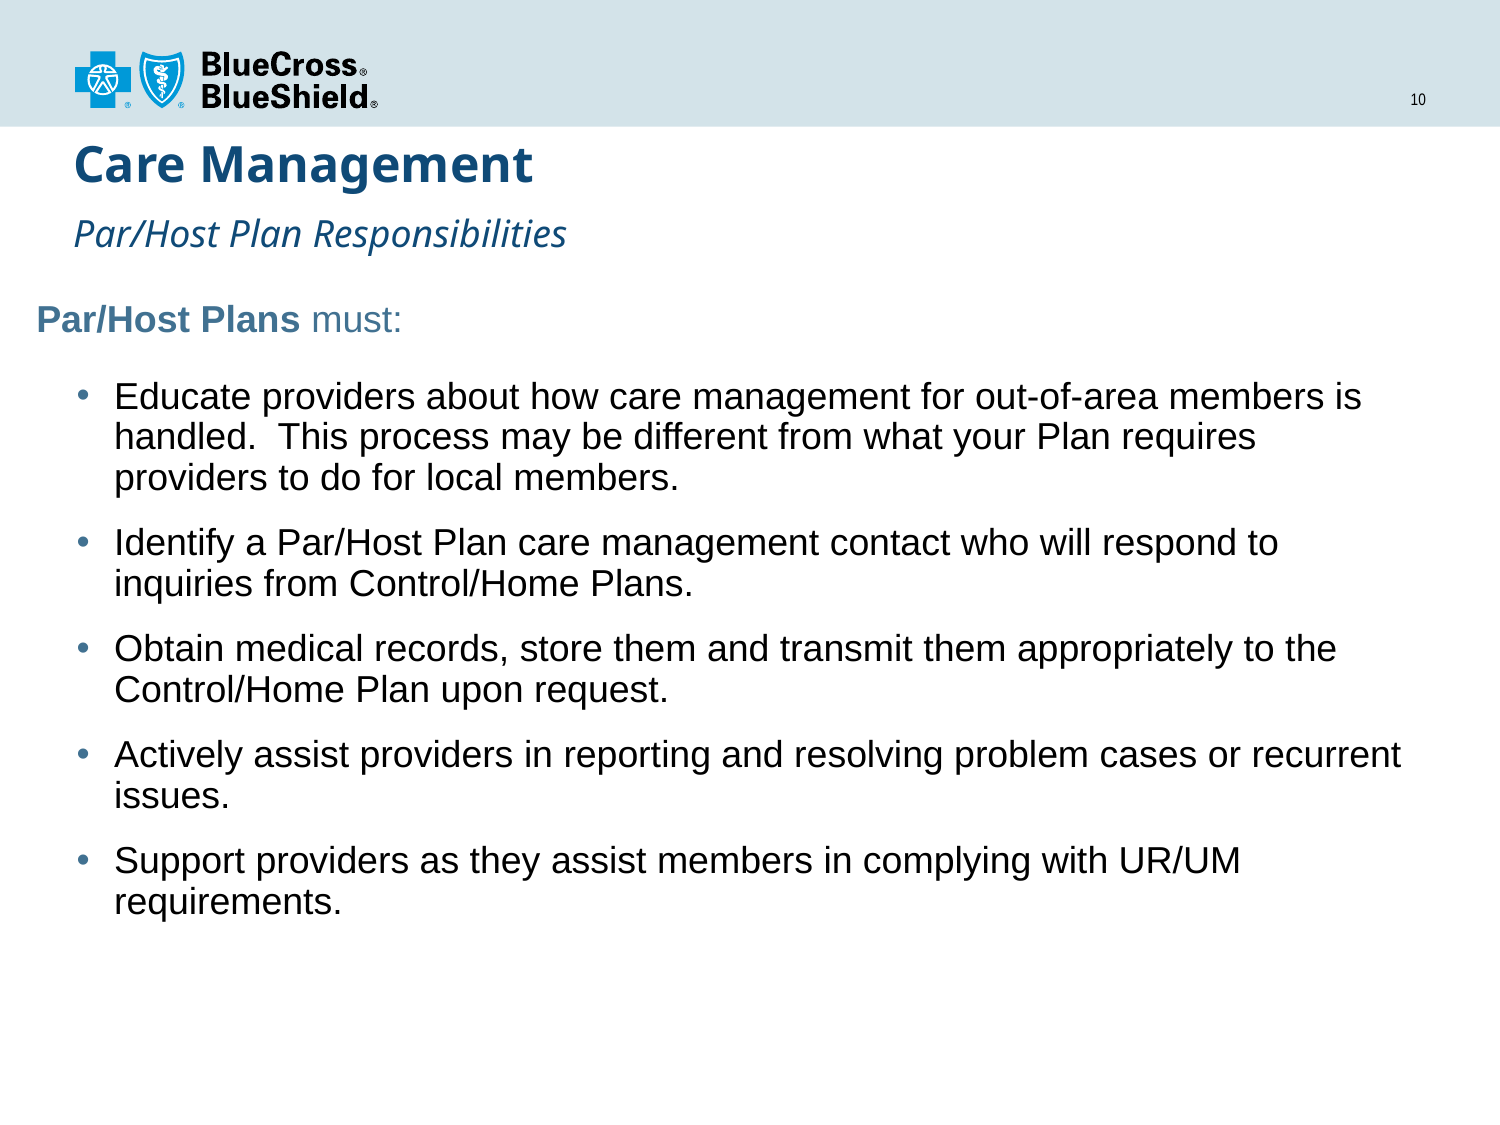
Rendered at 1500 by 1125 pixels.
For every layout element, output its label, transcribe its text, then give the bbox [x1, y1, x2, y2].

picture [178, 101, 185, 109]
text_box Par/Host Plans must: [36, 299, 493, 348]
title Care Management Par/Host Plan Responsibilities [73, 130, 1424, 242]
text_box Educate providers about how care management for out-of-area members is handled. This process may be different from what your Plan requires providers to do for local members. Identify a Par/Host Plan care management contact who will respond to inquiries from Control/Home Plans. Obtain medical records, store them and transmit them appropriately to the Control/Home Plan upon request. Actively assist providers in reporting and resolving problem cases or recurrent issues. Support providers as they assist members in complying with UR/UM requirements. [61, 369, 1435, 930]
picture [124, 101, 131, 109]
